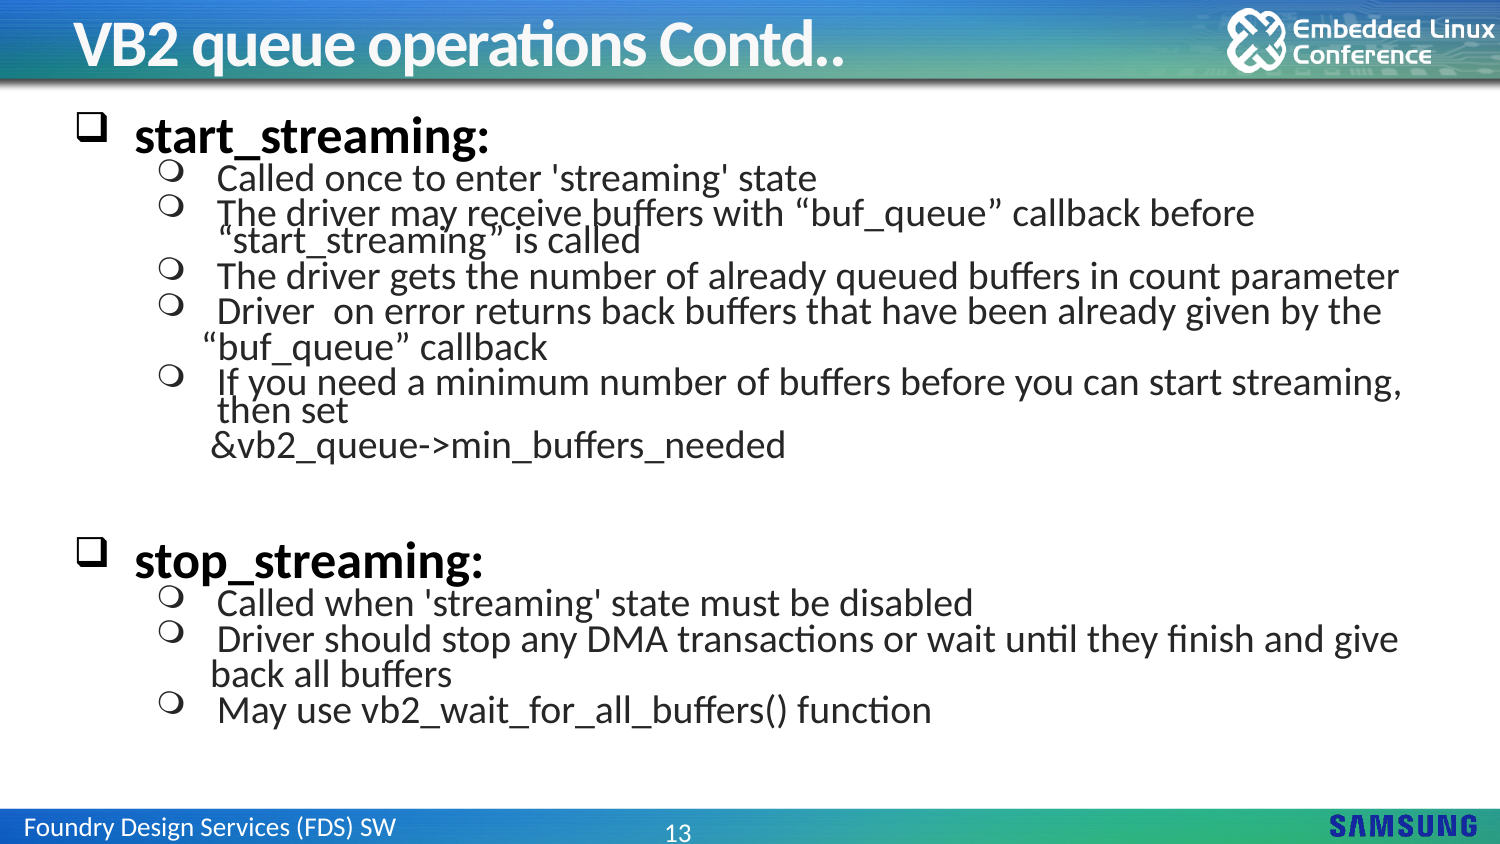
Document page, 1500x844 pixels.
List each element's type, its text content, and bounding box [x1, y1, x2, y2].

picture [0, 0, 1500, 844]
list start_streaming: Called once to enter 'streaming' state The driver may receive buffers with “buf_queue” callback before “start_streaming” is called The driver gets the number of already queued buffers in count parameter Driver on error returns back buffers that have been already given by the “buf_queue” callback If you need a minimum number of buffers before you can start streaming, then set &vb2_queue->min_buffers_needed stop_streaming: Called when 'streaming' state must be disabled Driver should stop any DMA transactions or wait until they finish and give back all buffers May use vb2_wait_for_all_buffers() function [58, 93, 1430, 794]
title VB2 queue operations Contd.. [58, 1, 1430, 78]
